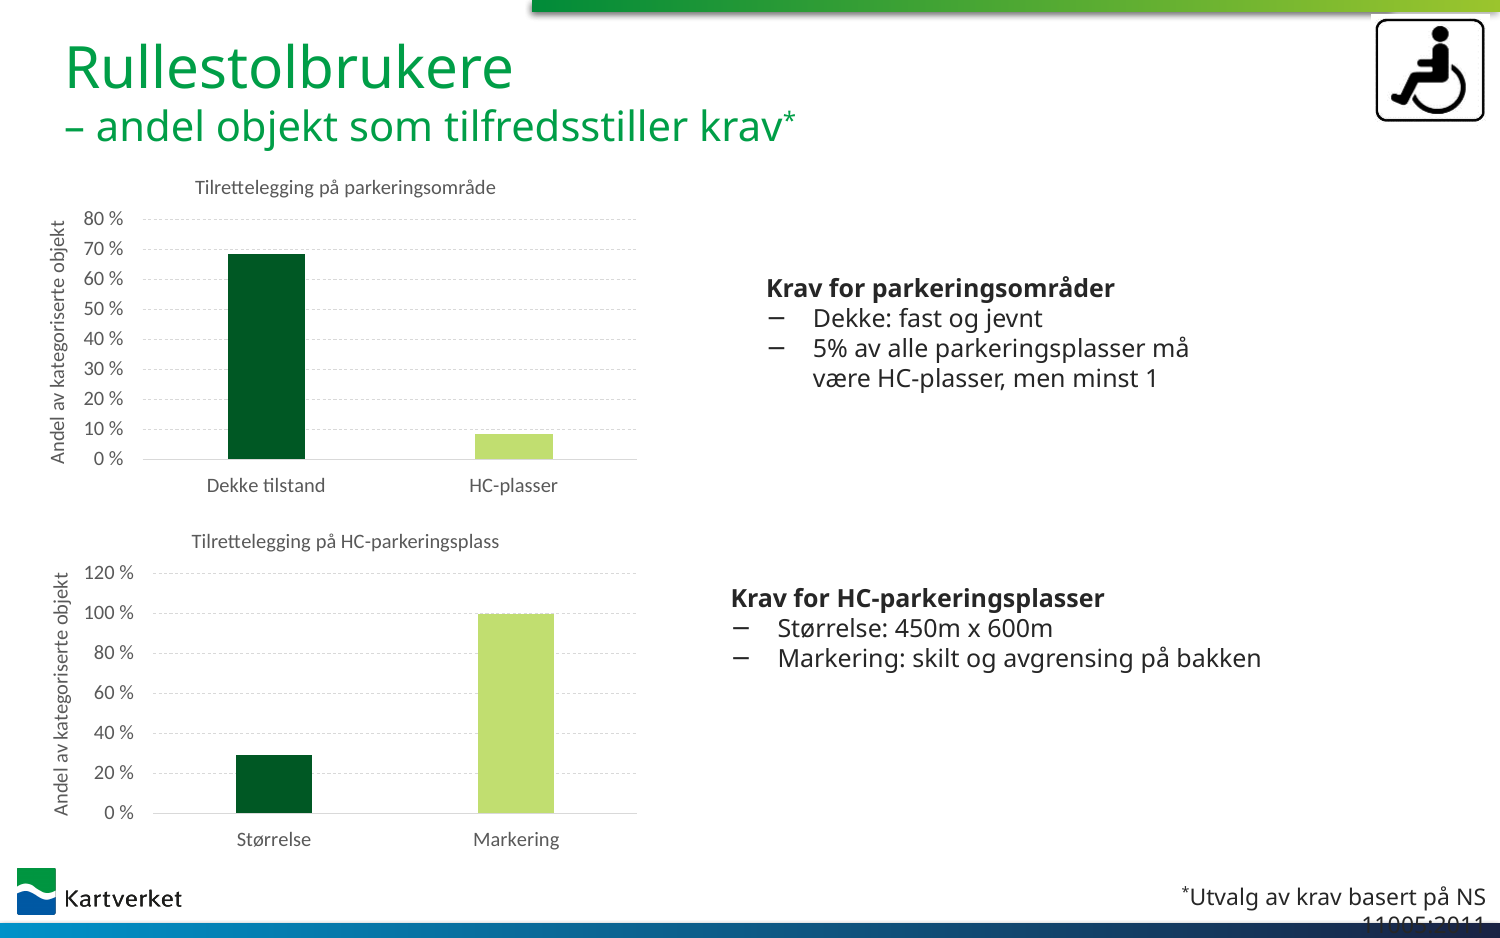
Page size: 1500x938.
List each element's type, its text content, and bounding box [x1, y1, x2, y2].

text_box Krav for parkeringsområder Dekke: fast og jevnt 5% av alle parkeringsplasser må være HC-plasser, men minst 1 [751, 264, 1232, 400]
picture [41, 166, 650, 505]
text_box Rullestolbrukere – andel objekt som tilfredsstiller krav* [49, 23, 1431, 158]
text_box *Utvalg av krav basert på NS 11005:2011 [1068, 873, 1500, 938]
picture [1371, 13, 1491, 127]
text_box Krav for HC-parkeringsplasser Størrelse: 450m x 600m Markering: skilt og avgrensing på bakken [715, 574, 1278, 680]
picture [41, 520, 650, 859]
